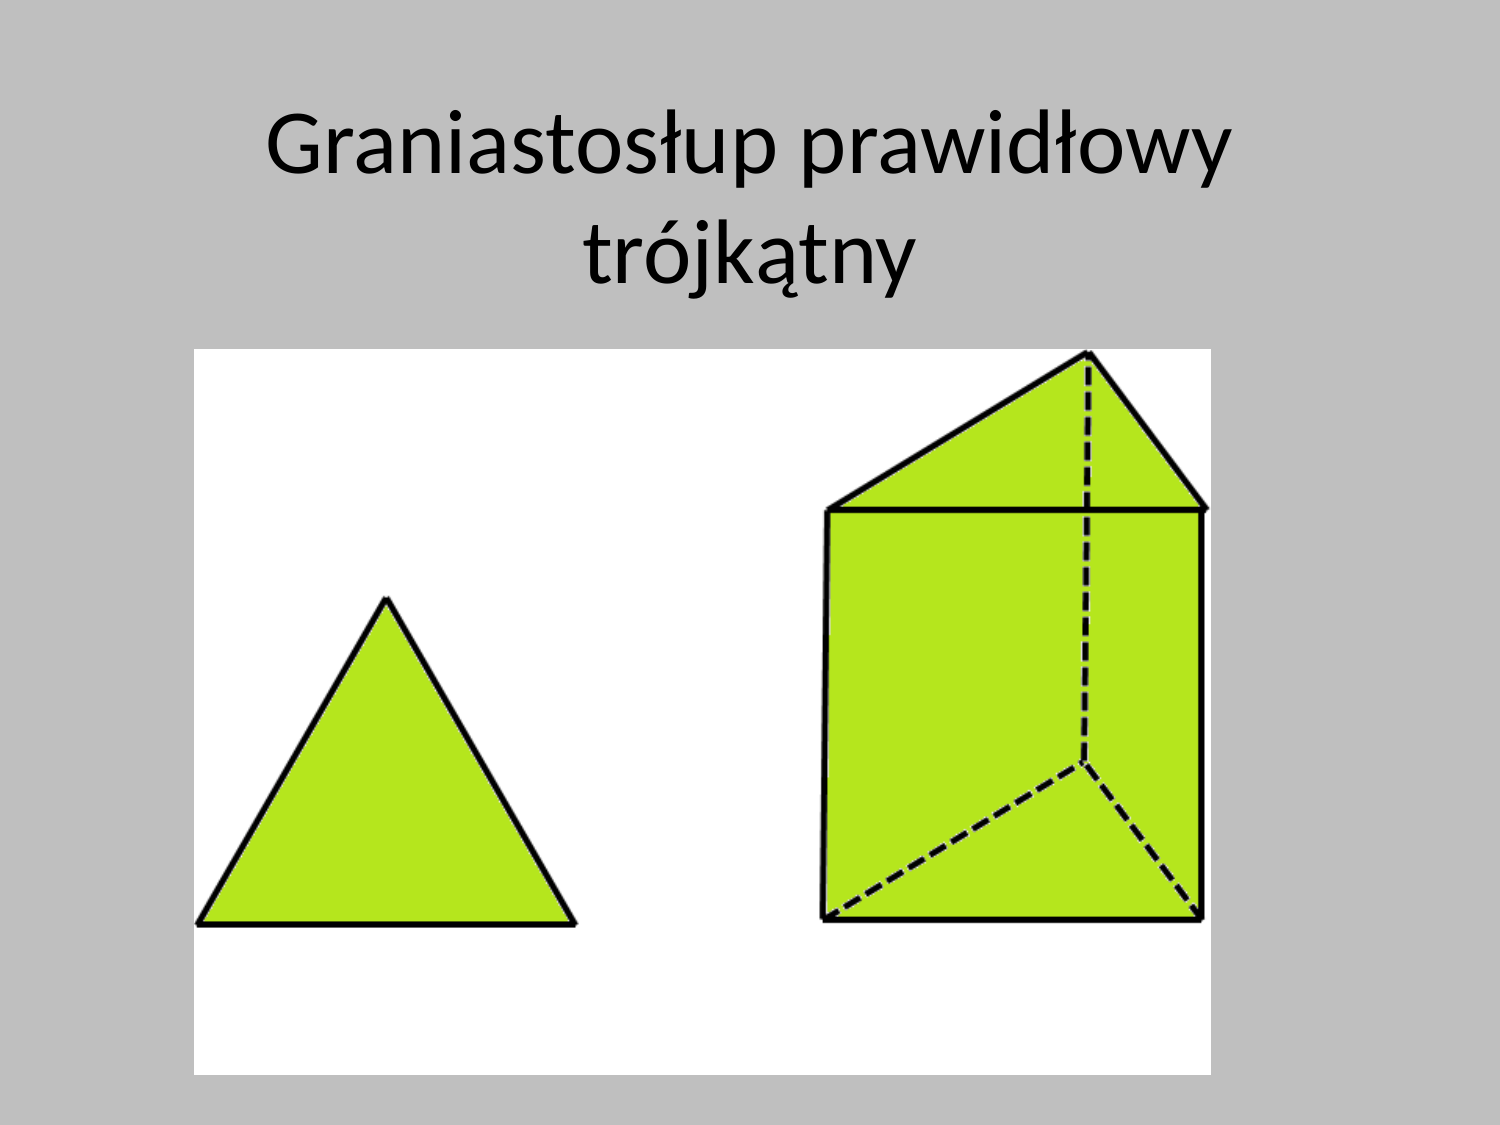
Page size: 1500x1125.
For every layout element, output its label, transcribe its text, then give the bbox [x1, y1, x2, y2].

title Graniastosłup prawidłowy trójkątny [75, 45, 1425, 339]
picture [194, 349, 1211, 1076]
